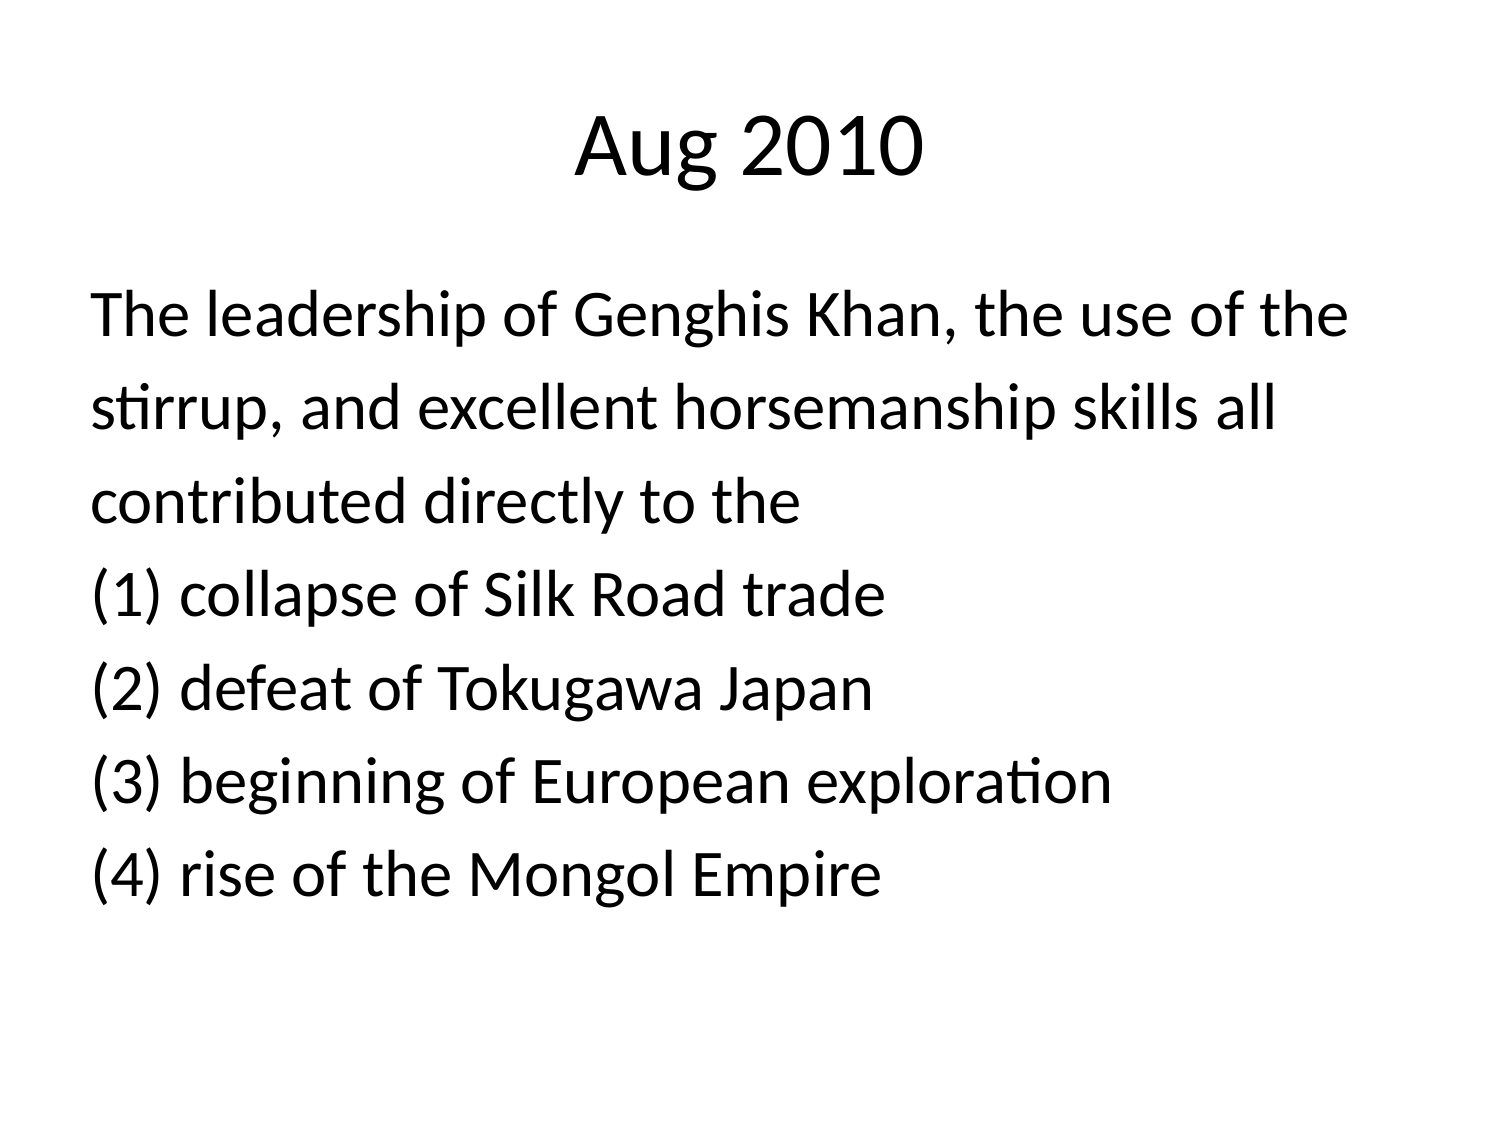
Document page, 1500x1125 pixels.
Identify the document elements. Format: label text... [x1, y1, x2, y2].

list The leadership of Genghis Khan, the use of the stirrup, and excellent horsemanship skills all contributed directly to the (1) collapse of Silk Road trade (2) defeat of Tokugawa Japan (3) beginning of European exploration (4) rise of the Mongol Empire [75, 262, 1425, 1005]
title Aug 2010 [75, 45, 1425, 233]
